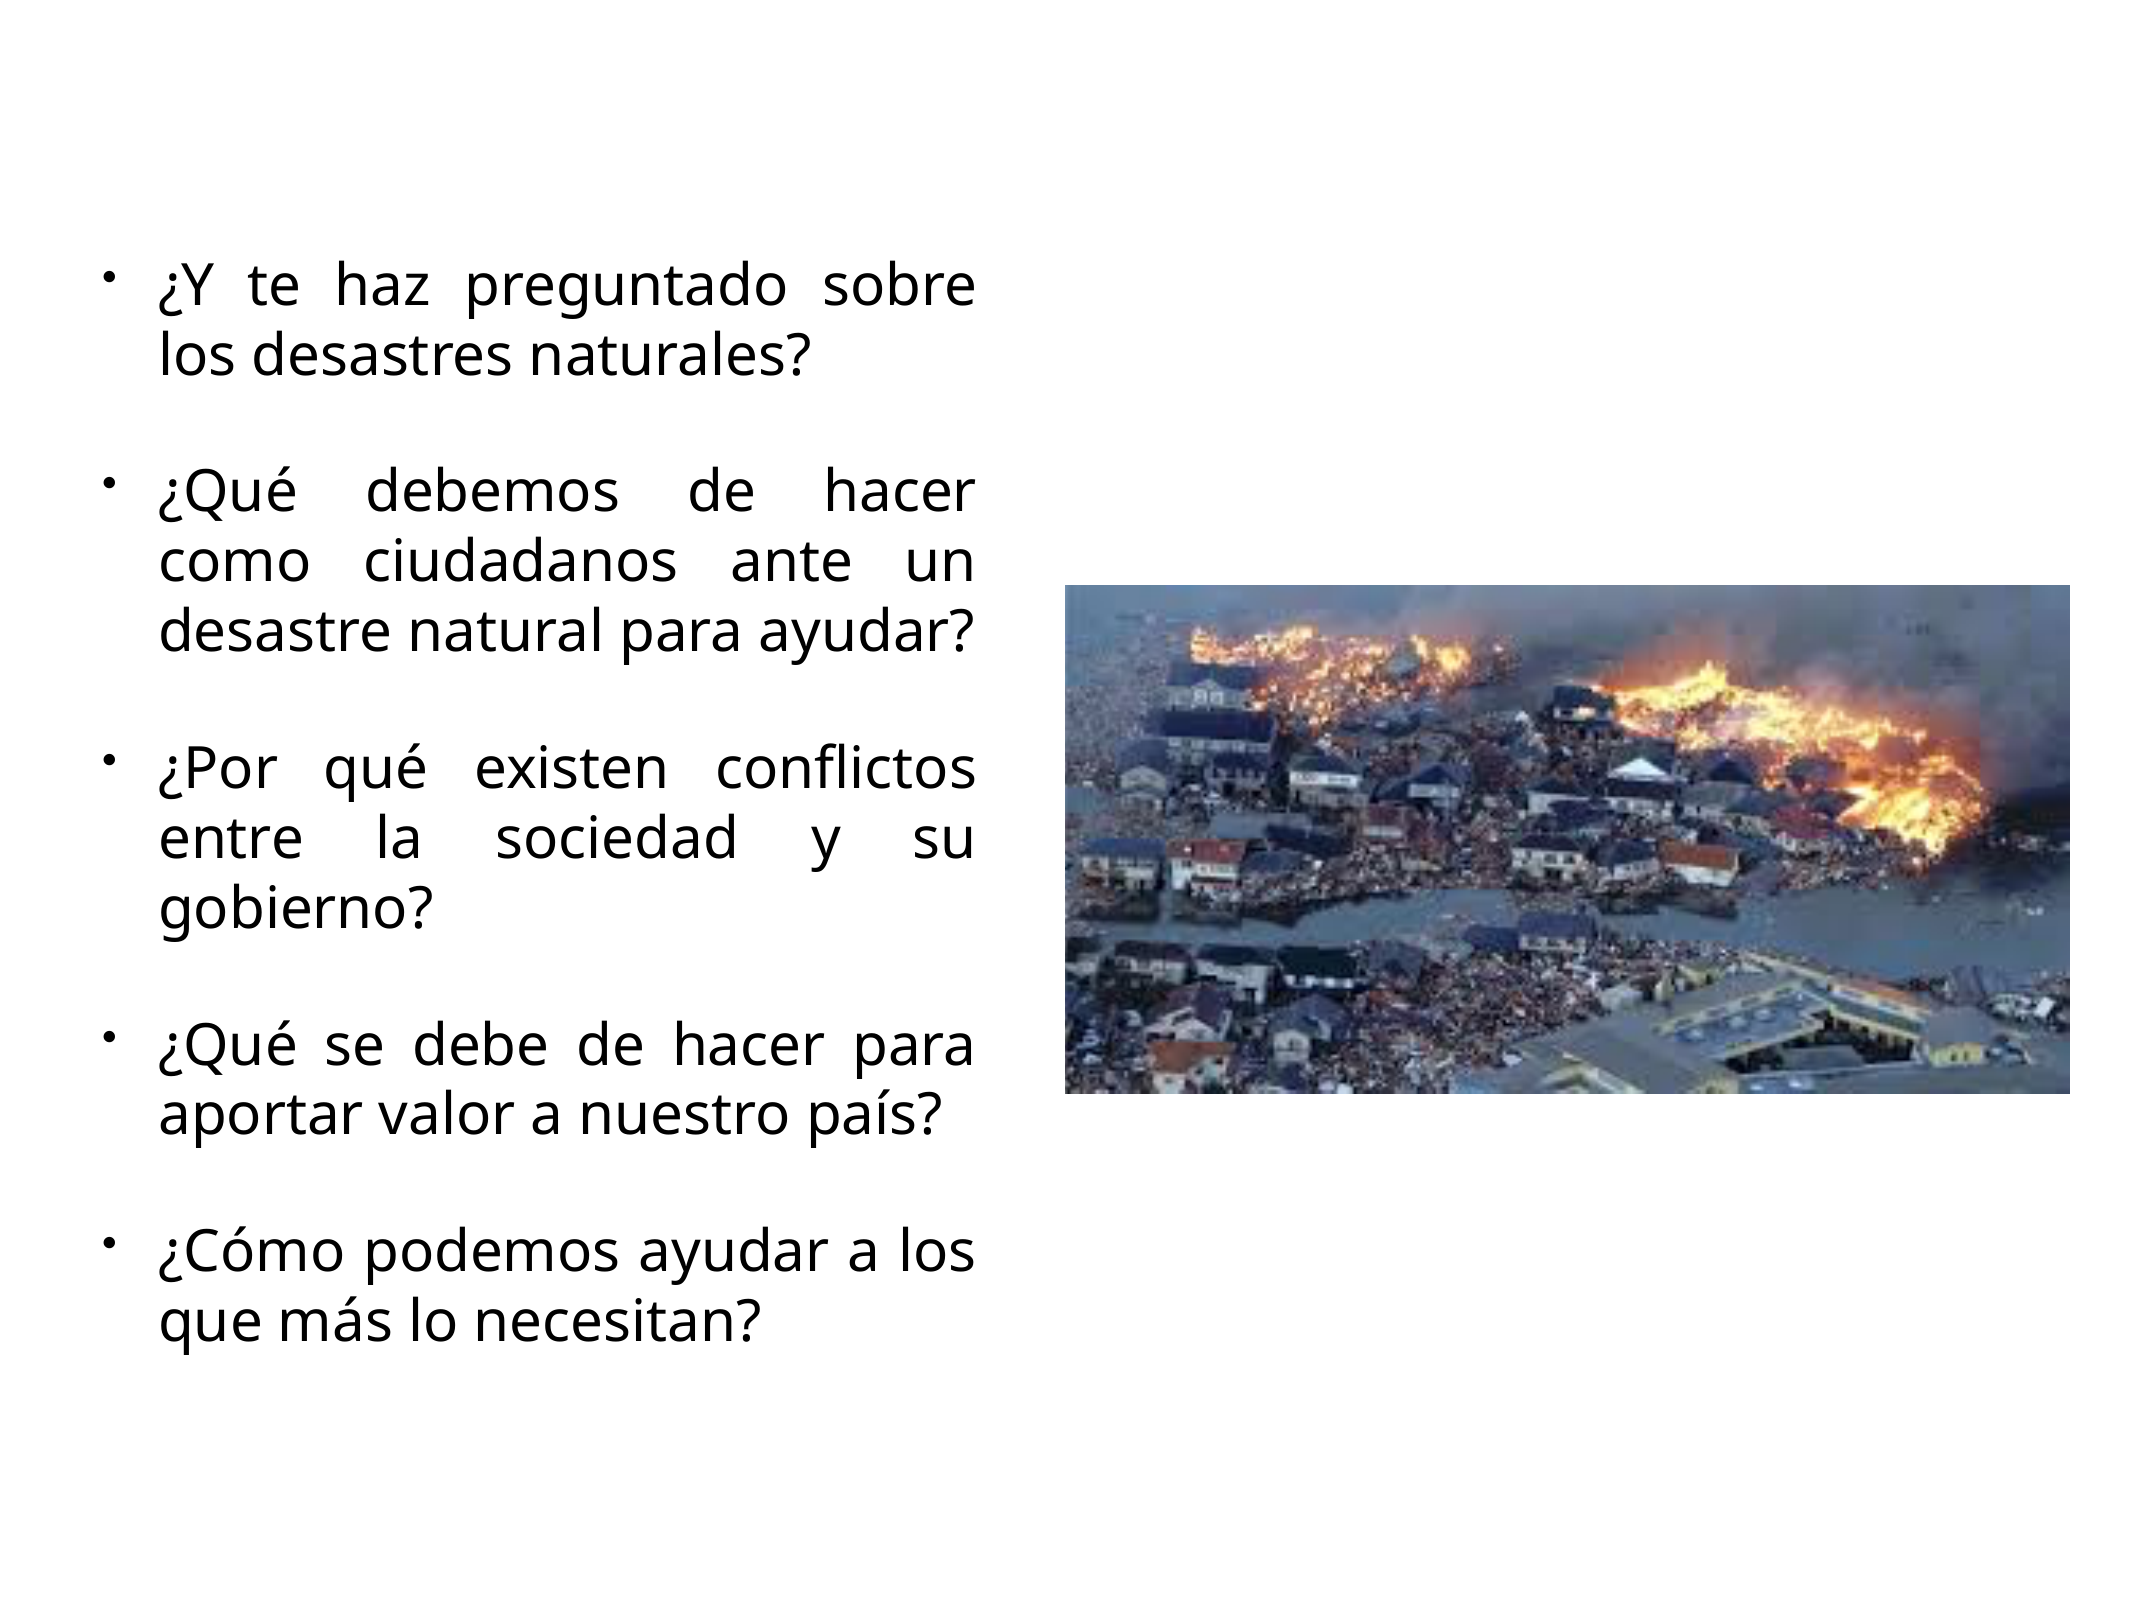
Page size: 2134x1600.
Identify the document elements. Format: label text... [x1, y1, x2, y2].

picture [1065, 585, 2070, 1094]
list ¿Y te haz preguntado sobre los desastres naturales? ¿Qué debemos de hacer como ciudadanos ante un desastre natural para ayudar? ¿Por qué existen conflictos entre la sociedad y su gobierno? ¿Qué se debe de hacer para aportar valor a nuestro país? ¿Cómo podemos ayudar a los que más lo necesitan? [101, 184, 978, 1416]
